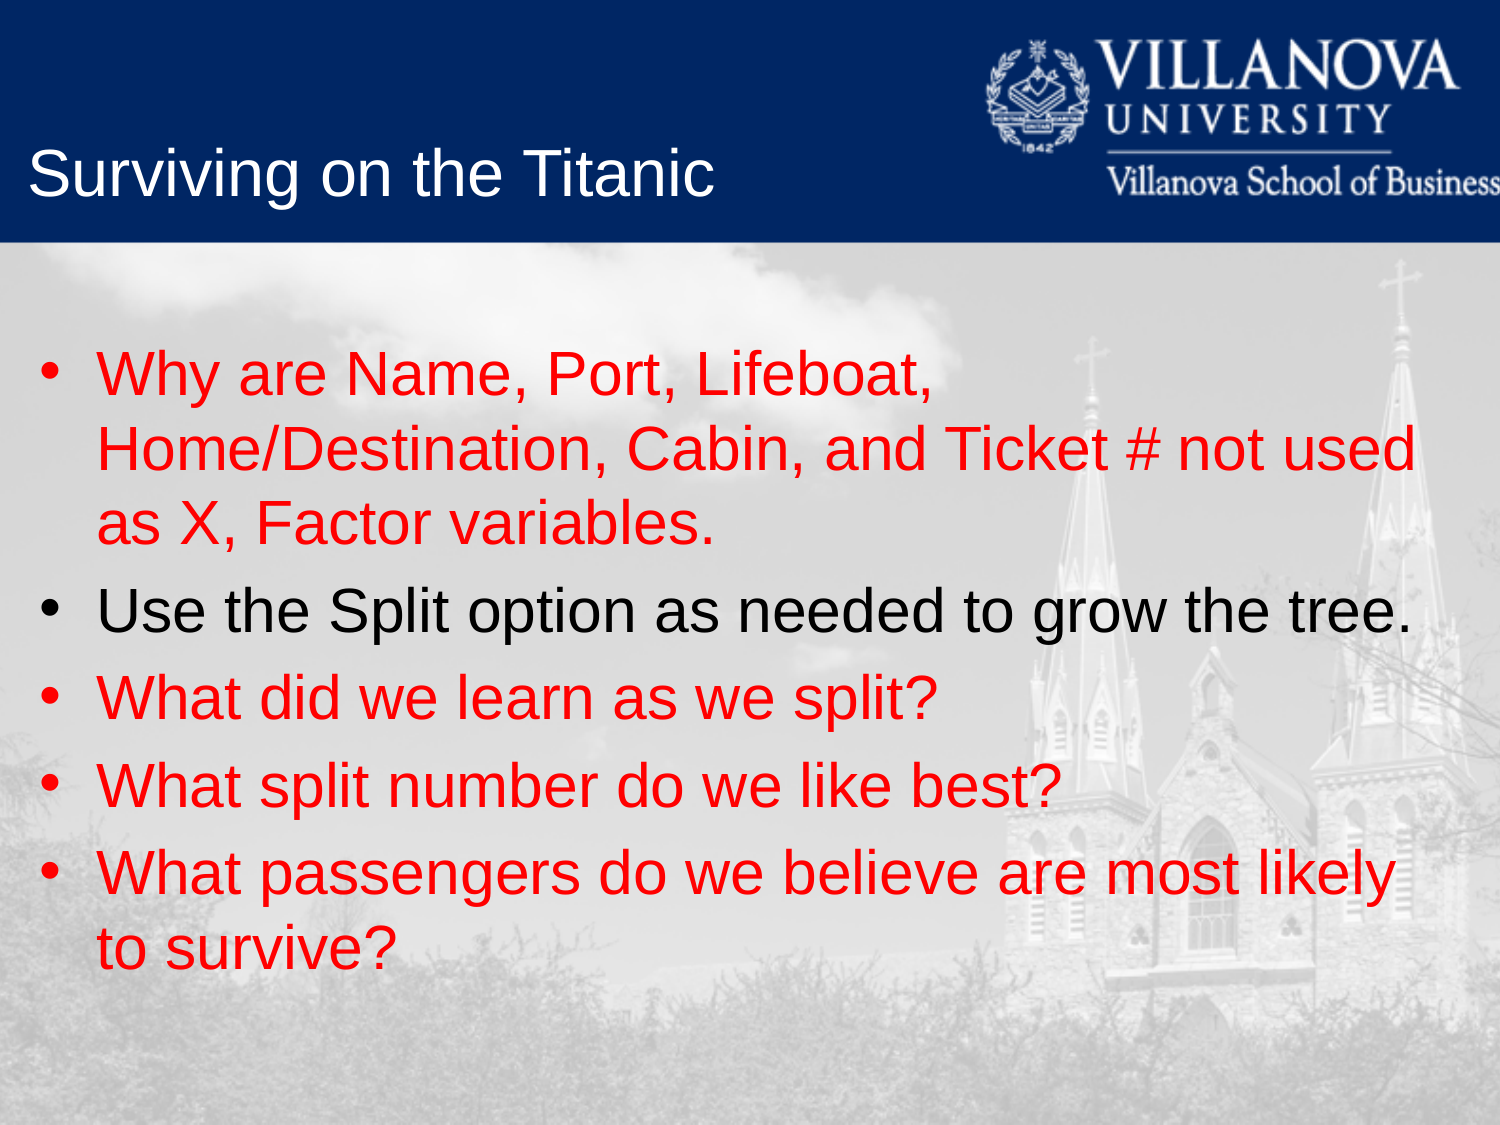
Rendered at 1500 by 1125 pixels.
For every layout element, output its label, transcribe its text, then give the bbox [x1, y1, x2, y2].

text_box Surviving on the Titanic [12, 37, 1363, 225]
picture [0, 0, 1500, 1125]
list Why are Name, Port, Lifeboat, Home/Destination, Cabin, and Ticket # not used as X, Factor variables. Use the Split option as needed to grow the tree. What did we learn as we split? What split number do we like best? What passengers do we believe are most likely to survive? [24, 324, 1475, 1063]
